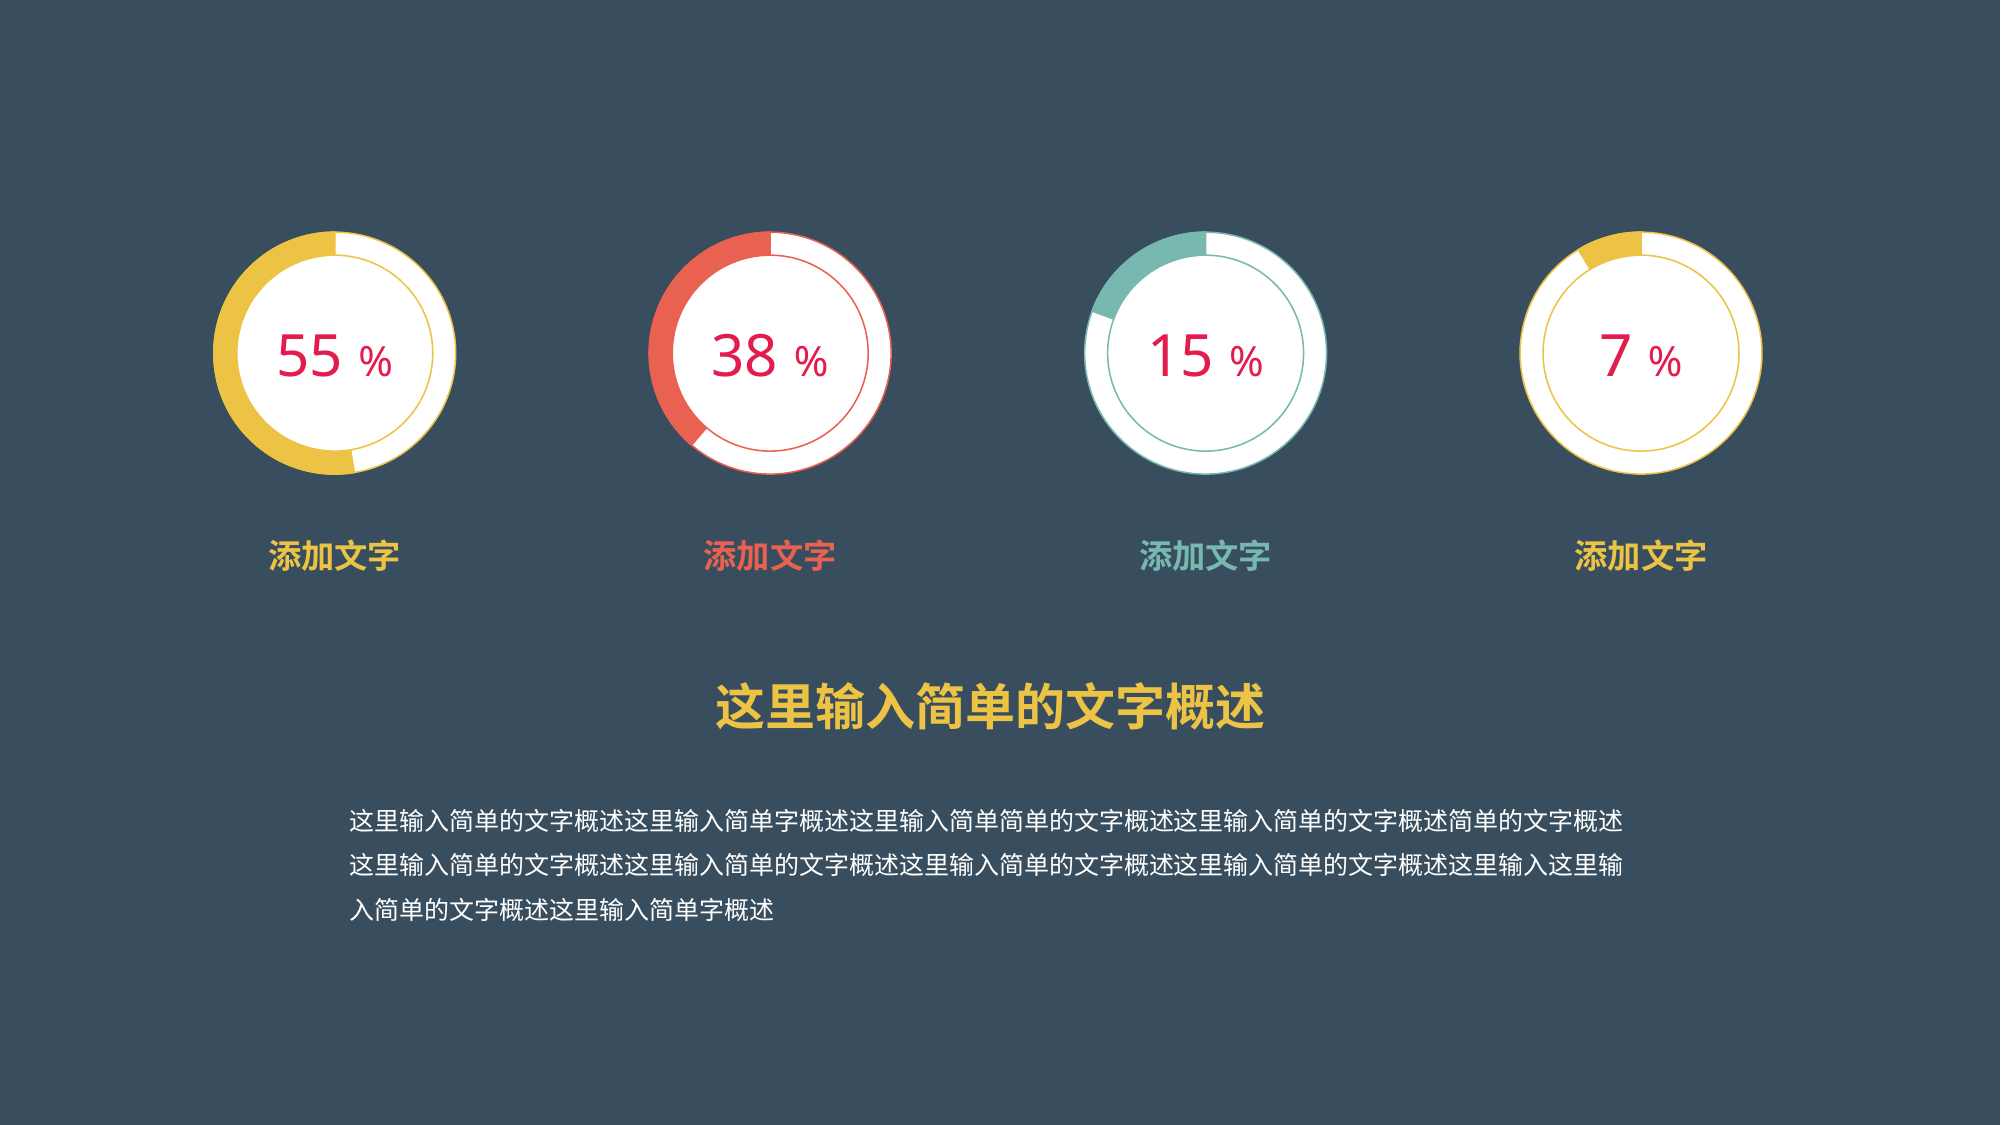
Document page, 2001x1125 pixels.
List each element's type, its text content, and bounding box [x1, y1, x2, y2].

text_box [1083, 231, 1328, 476]
text_box 添加文字 [1520, 520, 1762, 589]
text_box [336, 231, 457, 474]
text_box [648, 231, 772, 447]
text_box 15 % [1106, 254, 1305, 453]
text_box 这里输入简单的文字概述这里输入简单字概述这里输入简单简单的文字概述这里输入简单的文字概述简单的文字概述这里输入简单的文字概述这里输入简单的文字概述这里输入简单的文字概述这里输入简单的文字概述这里输入这里输入简单的文字概述这里输入简单字概述 [334, 782, 1655, 932]
text_box [692, 231, 893, 476]
text_box [1576, 231, 1643, 268]
text_box 38 % [671, 254, 870, 453]
text_box 添加文字 [649, 520, 892, 589]
text_box 添加文字 [213, 520, 456, 589]
text_box [1519, 231, 1764, 476]
text_box [1090, 231, 1207, 320]
text_box 55 % [235, 254, 434, 453]
text_box [212, 231, 356, 476]
text_box 7 % [1542, 254, 1741, 453]
text_box 添加文字 [1084, 520, 1327, 589]
text_box 这里输入简单的文字概述 [700, 668, 1281, 743]
